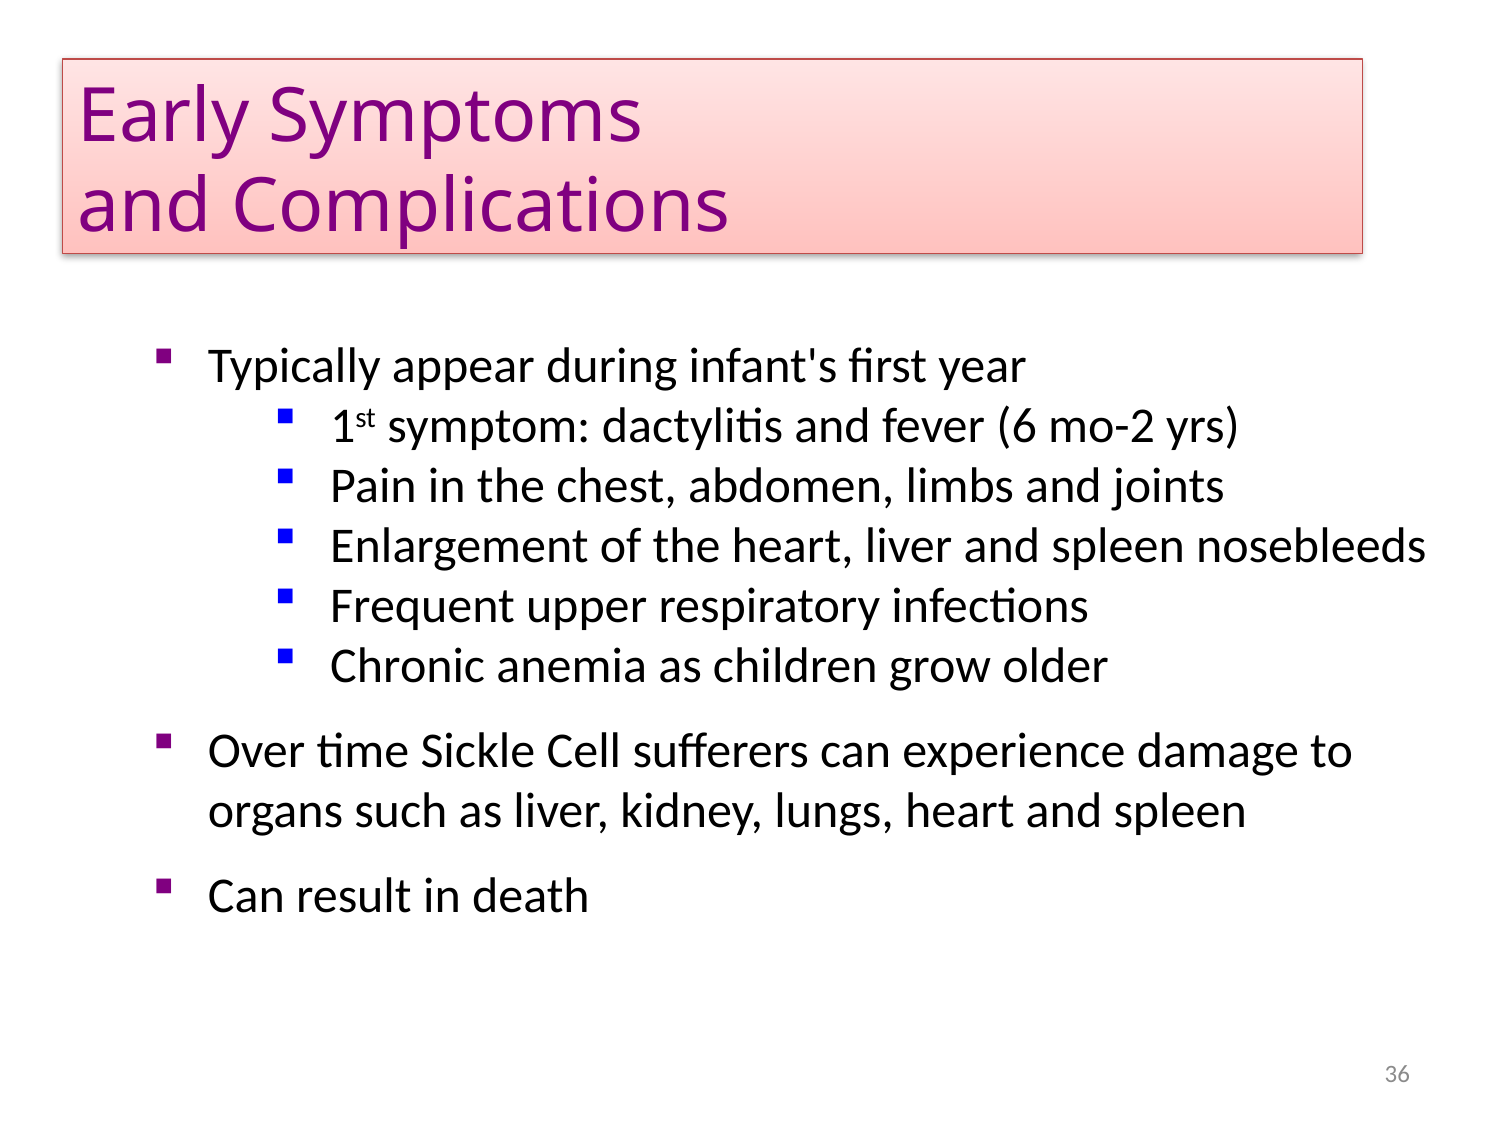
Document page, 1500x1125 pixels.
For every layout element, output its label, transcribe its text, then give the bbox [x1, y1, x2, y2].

slide_number 36 [1074, 1042, 1425, 1103]
text_box Typically appear during infant's first year 1st symptom: dactylitis and fever (6 mo-2 yrs) Pain in the chest, abdomen, limbs and joints Enlargement of the heart, liver and spleen nosebleeds Frequent upper respiratory infections Chronic anemia as children grow older Over time Sickle Cell sufferers can experience damage to organs such as liver, kidney, lungs, heart and spleen Can result in death [137, 324, 1450, 930]
text_box Early Symptoms and Complications [62, 58, 1363, 254]
